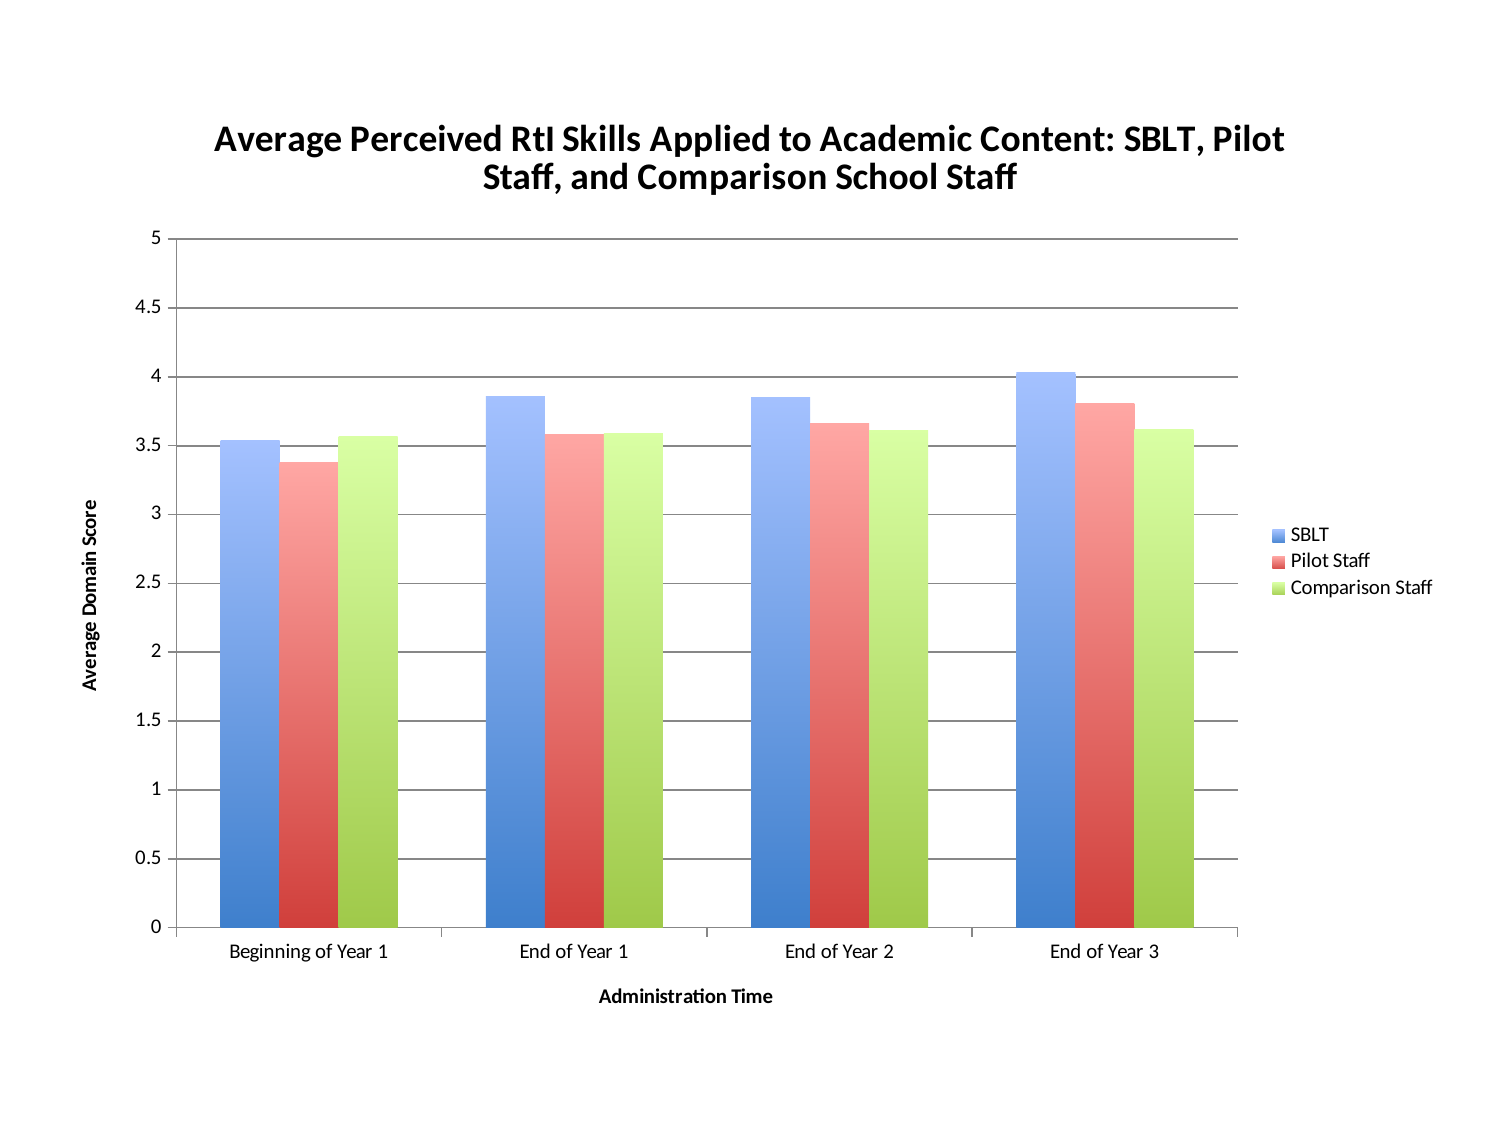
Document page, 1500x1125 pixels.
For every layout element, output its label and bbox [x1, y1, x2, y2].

chart [47, 85, 1453, 1040]
